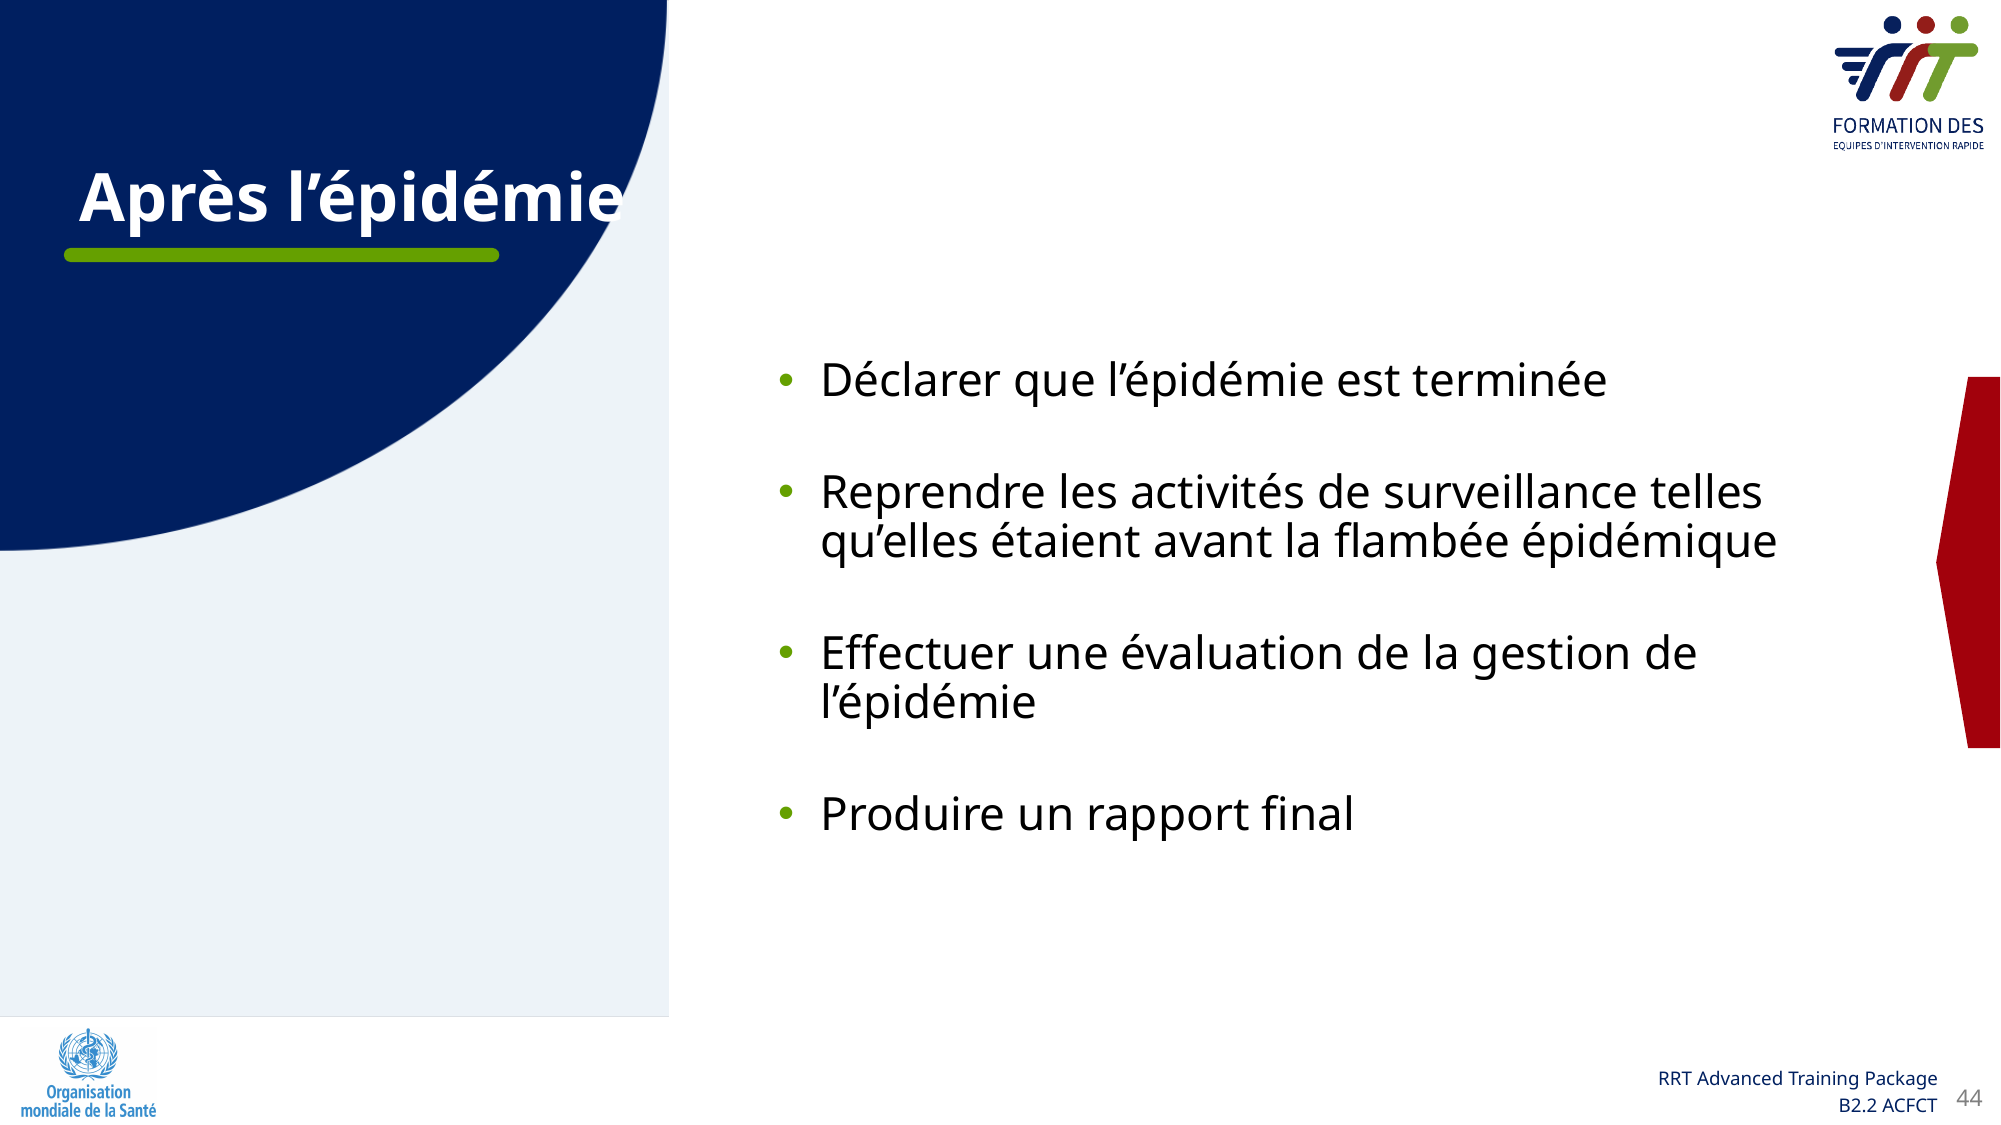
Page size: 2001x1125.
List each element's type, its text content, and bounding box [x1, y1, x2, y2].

picture [1833, 15, 1984, 151]
title Après l’épidémie [54, 124, 682, 275]
text_box Déclarer que l’épidémie est terminée Reprendre les activités de surveillance telles qu’elles étaient avant la flambée épidémique Effectuer une évaluation de la gestion de l’épidémie Produire un rapport final [763, 349, 1886, 835]
picture [20, 1027, 157, 1118]
picture [0, 0, 669, 1018]
